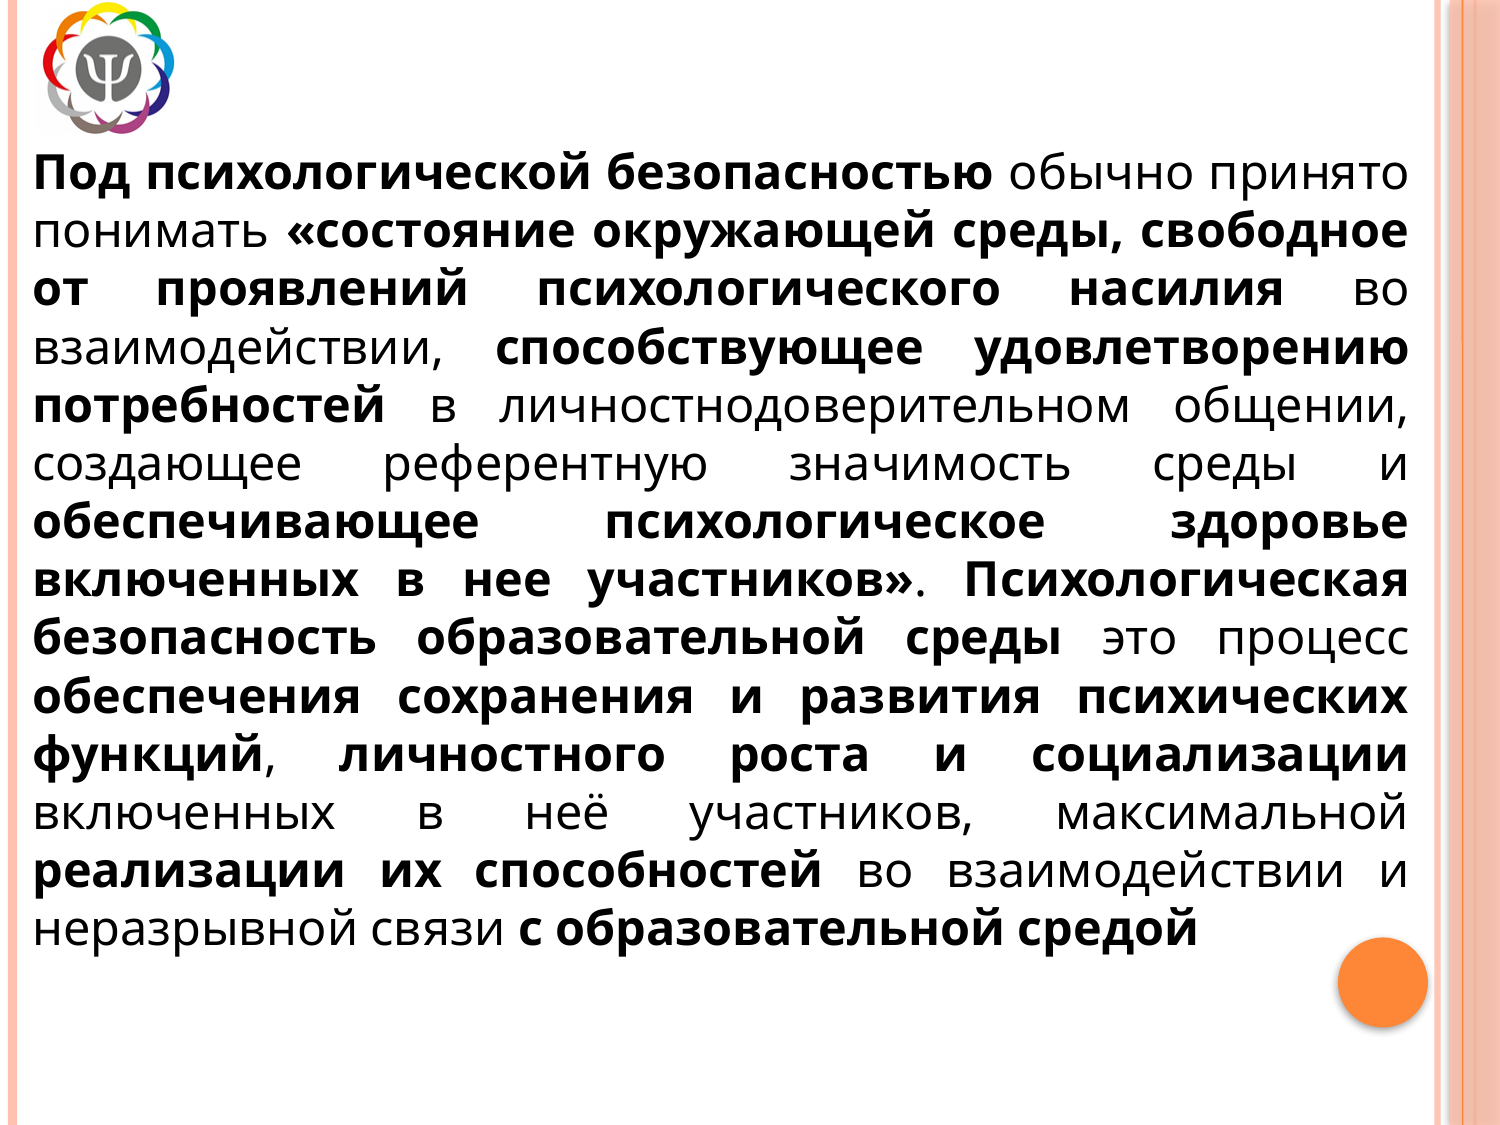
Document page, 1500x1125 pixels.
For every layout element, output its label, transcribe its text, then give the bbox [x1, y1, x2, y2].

list Под психологической безопасностью обычно принято понимать «состояние окружающей среды, свободное от проявлений психологического насилия во взаимодействии, способствующее удовлетворению потребностей в личностнодоверительном общении, создающее референтную значимость среды и обеспечивающее психологическое здоровье включенных в нее участников». Психологическая безопасность образовательной среды это процесс обеспечения сохранения и развития психических функций, личностного роста и социализации включенных в неё участников, максимальной реализации их способностей во взаимодействии и неразрывной связи с образовательной средой [17, 133, 1425, 1005]
picture [34, 2, 179, 135]
